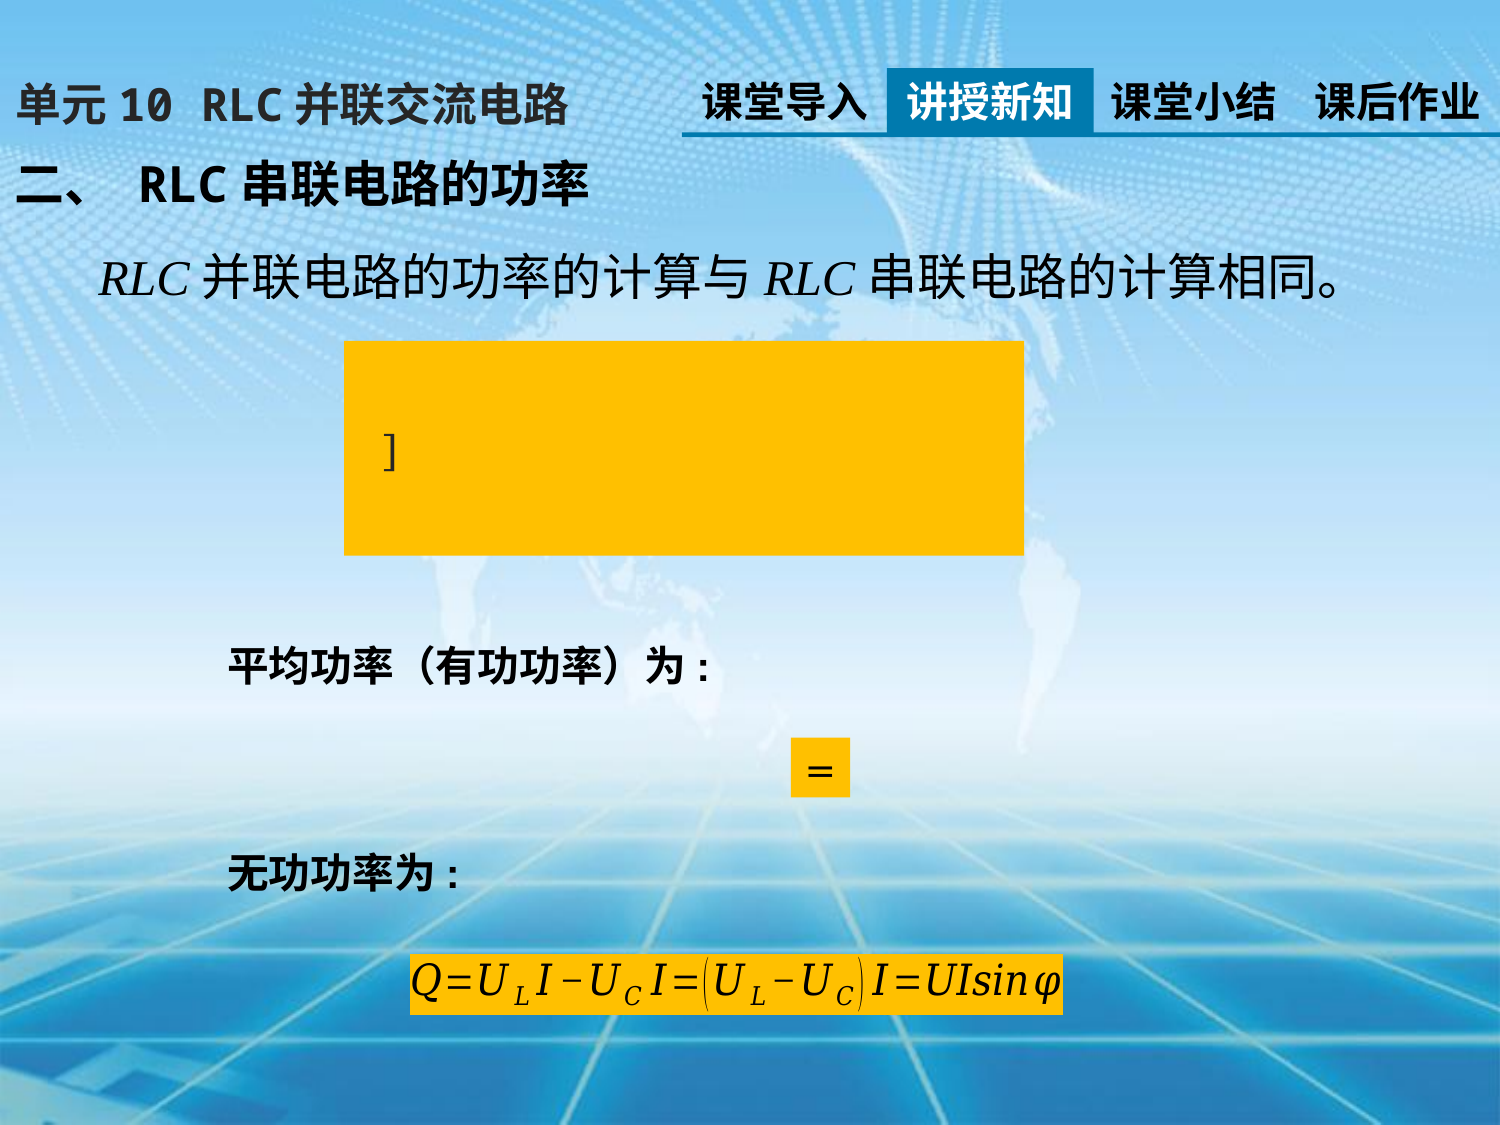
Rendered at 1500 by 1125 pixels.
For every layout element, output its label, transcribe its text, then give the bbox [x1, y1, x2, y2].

text_box 平均功率（有功功率）为: [212, 632, 963, 698]
picture [0, 0, 1500, 1125]
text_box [1, 67, 1500, 139]
text_box 无功功率为: [212, 839, 963, 905]
text_box RLC并联电路的功率的计算与RLC串联电路的计算相同。 [83, 238, 1422, 313]
text_box 二、 RLC串联电路的功率 [0, 145, 750, 220]
